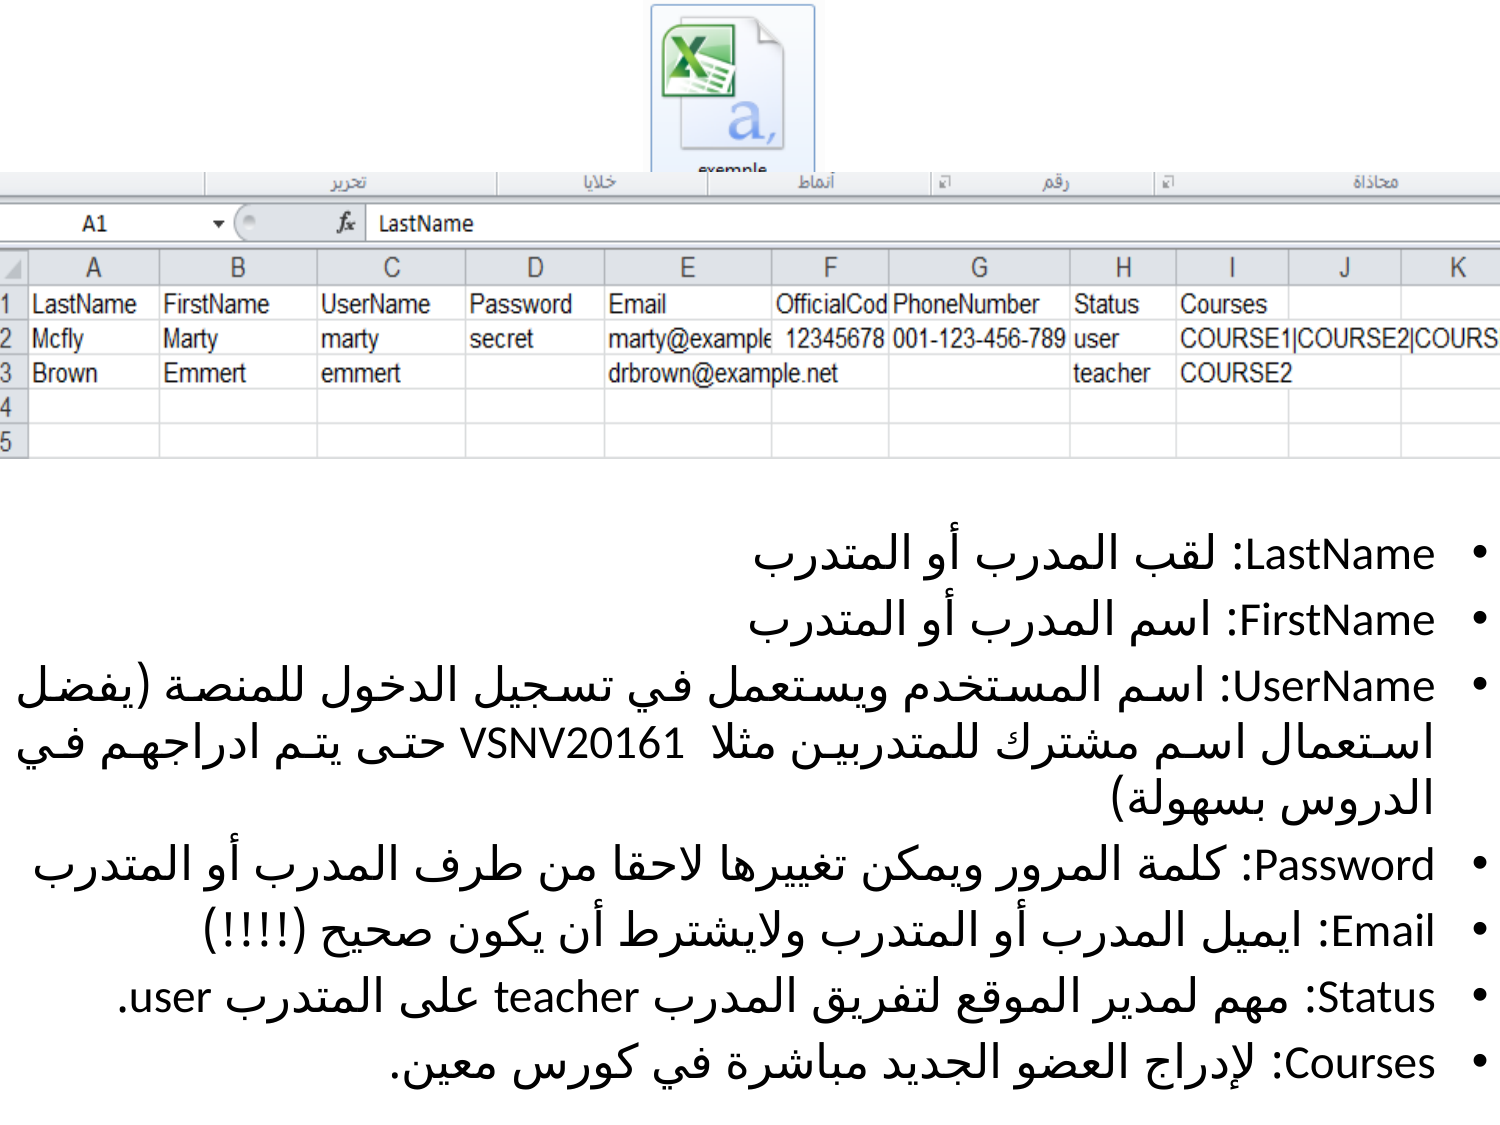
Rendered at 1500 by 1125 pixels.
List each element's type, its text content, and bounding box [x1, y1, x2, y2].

picture [0, 0, 1500, 459]
list LastName: لقب المدرب أو المتدرب FirstName: اسم المدرب أو المتدرب UserName: اسم المستخدم ويستعمل في تسجيل الدخول للمنصة (يفضل استعمال اسم مشترك للمتدربين مثلا VSNV20161 حتى يتم ادراجهم في الدروس بسهولة) Password: كلمة المرور ويمكن تغييرها لاحقا من طرف المدرب أو المتدرب Email: ايميل المدرب أو المتدرب ولايشترط أن يكون صحيح (!!!!) Status: مهم لمدير الموقع لتفريق المدرب teacher على المتدرب user. Courses: لإدراج العضو الجديد مباشرة في كورس معين. [0, 515, 1500, 1106]
